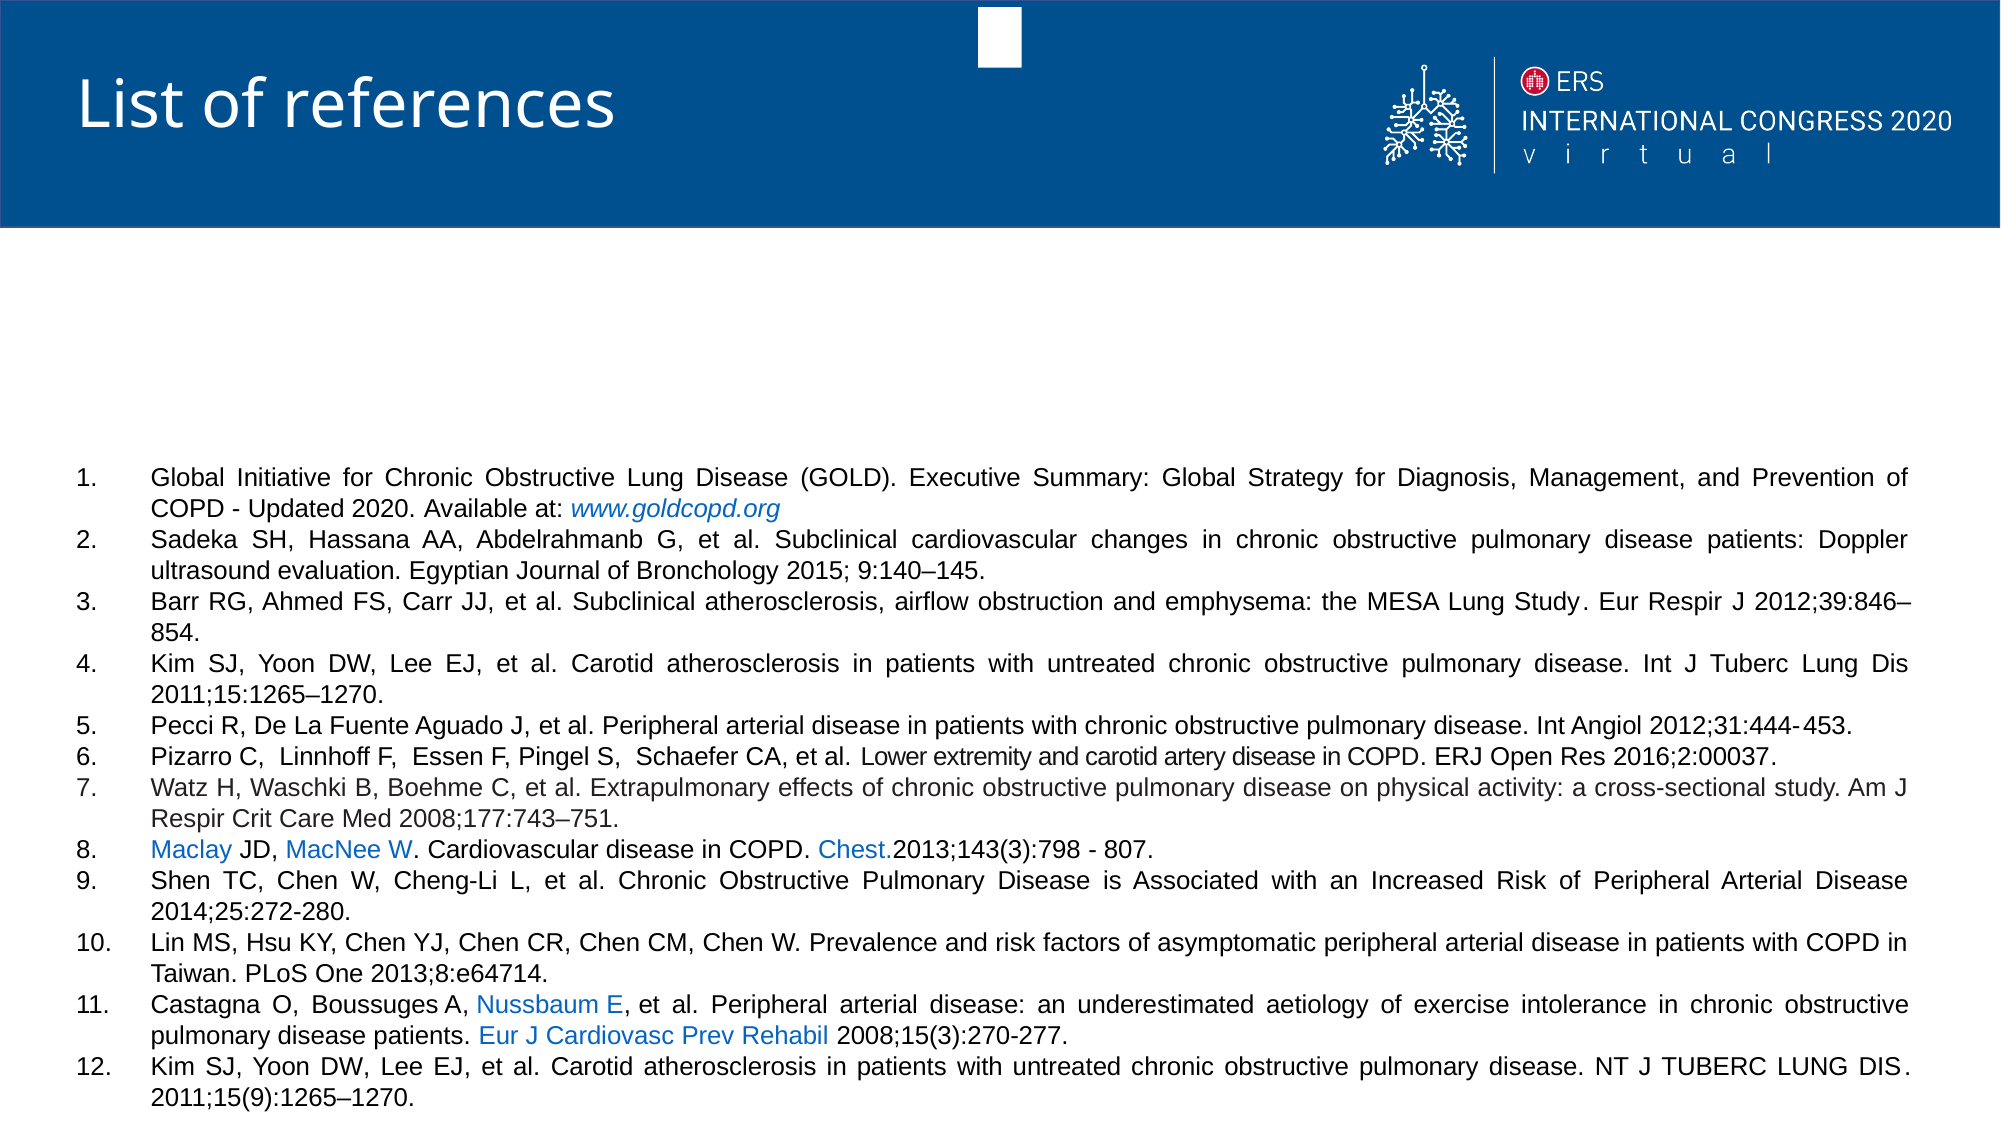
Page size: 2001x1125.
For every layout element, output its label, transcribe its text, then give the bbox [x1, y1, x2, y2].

picture [1350, 24, 1984, 206]
title List of references [60, 48, 1626, 163]
text_box [978, 7, 1022, 68]
list Global Initiative for Chronic Obstructive Lung Disease (GOLD). Executive Summary: Global Strategy for Diagnosis, Management, and Prevention of COPD - Updated 2020. Available at: www.goldcopd.org Sadeka SH, Hassana AA, Abdelrahmanb G, et al. Subclinical cardiovascular changes in chronic obstructive pulmonary disease patients: Doppler ultrasound evaluation. Egyptian Journal of Bronchology 2015; 9:140–145. Barr RG, Ahmed FS, Carr JJ, et al. Subclinical atherosclerosis, airflow obstruction and emphysema: the MESA Lung Study. Eur Respir J 2012;39:846–854. Kim SJ, Yoon DW, Lee EJ, et al. Carotid atherosclerosis in patients with untreated chronic obstructive pulmonary disease. Int J Tuberc Lung Dis 2011;15:1265–1270. Pecci R, De La Fuente Aguado J, et al. Peripheral arterial disease in patients with chronic obstructive pulmonary disease. Int Angiol 2012;31:444-453. Pizarro C, Linnhoff F, Essen F, Pingel S, Schaefer CA, et al. Lower extremity and carotid artery disease in COPD. ERJ Open Res 2016;2:00037. Watz H, Waschki B, Boehme C, et al. Extrapulmonary effects of chronic obstructive pulmonary disease on physical activity: a cross-sectional study. Am J Respir Crit Care Med 2008;177:743–751. Maclay JD, MacNee W. Cardiovascular disease in COPD. Chest.2013;143(3):798 - 807. Shen TC, Chen W, Cheng-Li L, et al. Chronic Obstructive Pulmonary Disease is Associated with an Increased Risk of Peripheral Arterial Disease 2014;25:272-280. Lin MS, Hsu KY, Chen YJ, Chen CR, Chen CM, Chen W. Prevalence and risk factors of asymptomatic peripheral arterial disease in patients with COPD in Taiwan. PLoS One 2013;8:e64714. Castagna O, Boussuges A, Nussbaum E, et al. Peripheral arterial disease: an underestimated aetiology of exercise intolerance in chronic obstructive pulmonary disease patients. Eur J Cardiovasc Prev Rehabil 2008;15(3):270-277. Kim SJ, Yoon DW, Lee EJ, et al. Carotid atherosclerosis in patients with untreated chronic obstructive pulmonary disease. NT J TUBERC LUNG DIS. 2011;15(9):1265–1270. [60, 274, 1927, 1125]
